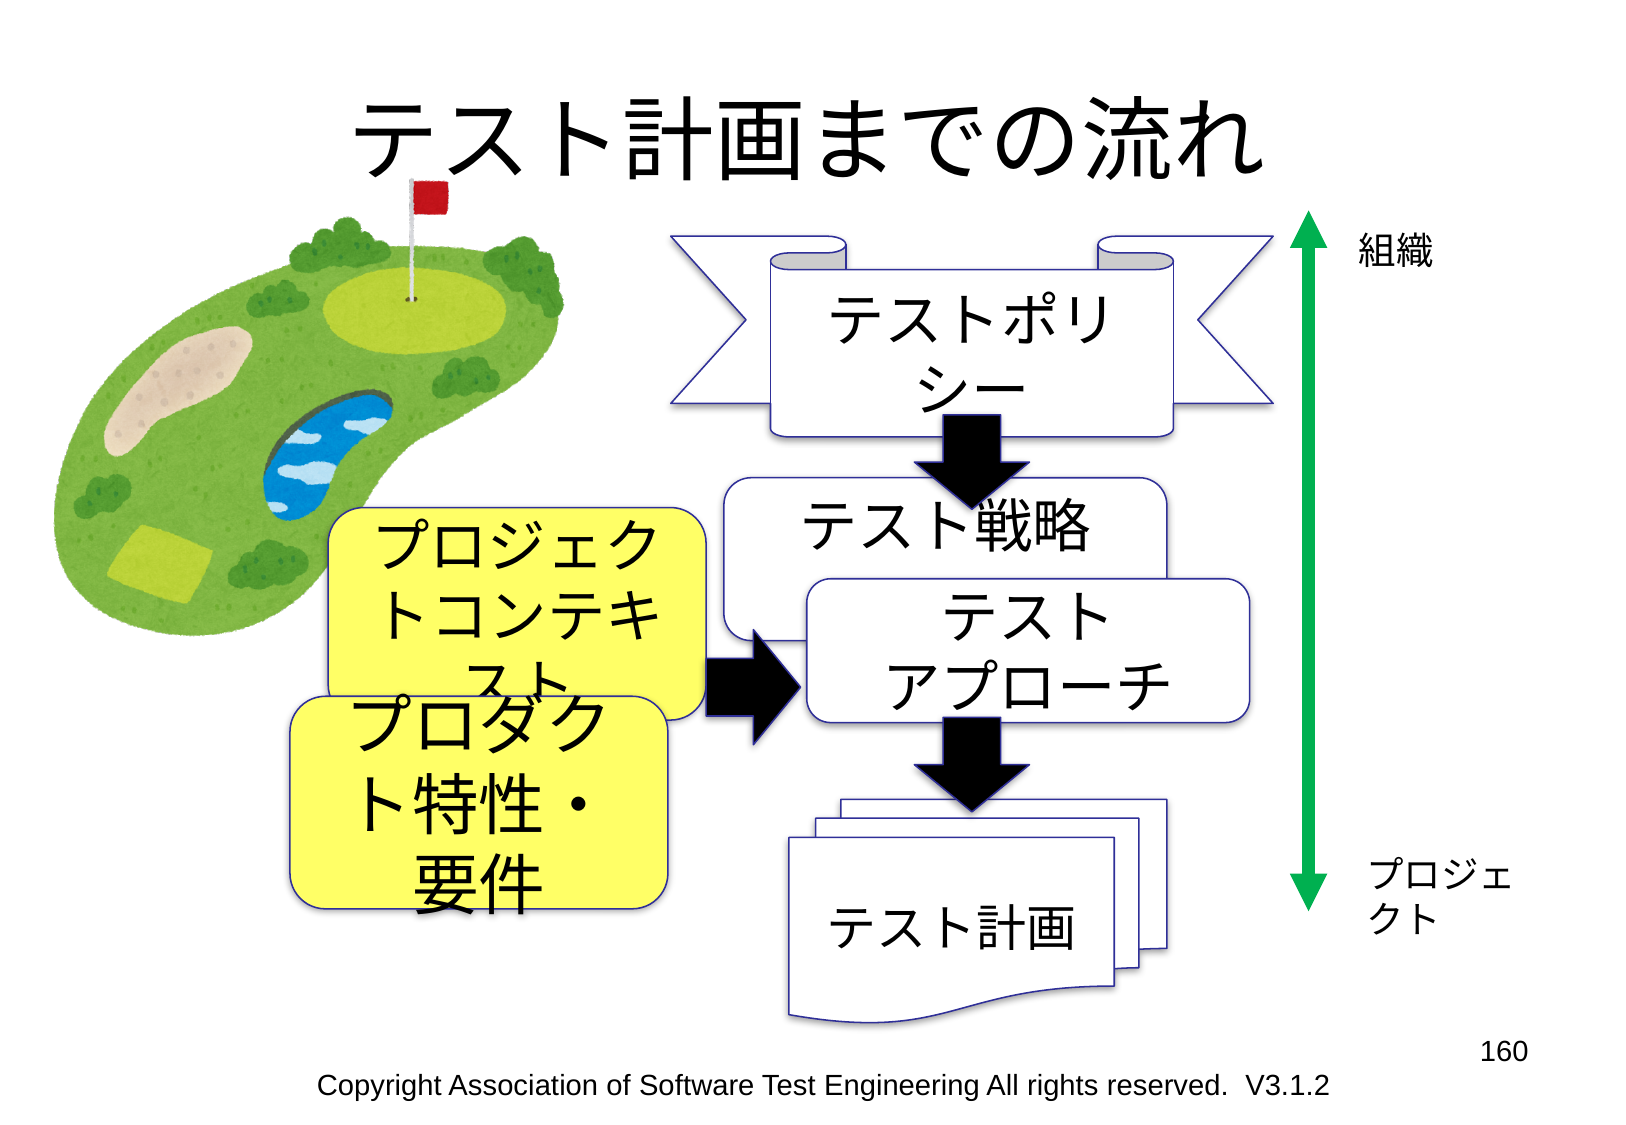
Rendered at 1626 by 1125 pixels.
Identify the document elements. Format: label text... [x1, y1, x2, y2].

text_box [913, 716, 1031, 813]
text_box テスト アプローチ [805, 577, 1251, 724]
title テスト計画までの流れ [115, 42, 1498, 231]
text_box テスト戦略 [723, 476, 1168, 642]
picture [38, 153, 577, 673]
footer Copyright Association of Software Test Engineering All rights reserved. V3.1.2 [233, 1058, 1416, 1103]
text_box 組織 [1343, 220, 1557, 280]
text_box プロダクト特性・要件 [289, 695, 669, 910]
text_box テスト計画 [788, 798, 1168, 1024]
text_box テストポリシー [670, 235, 1274, 438]
text_box プロジェクト [1351, 843, 1564, 948]
slide_number 160 [1164, 1024, 1544, 1103]
text_box [705, 628, 802, 746]
text_box [913, 414, 1031, 510]
text_box プロジェクトコンテキスト [327, 506, 707, 721]
